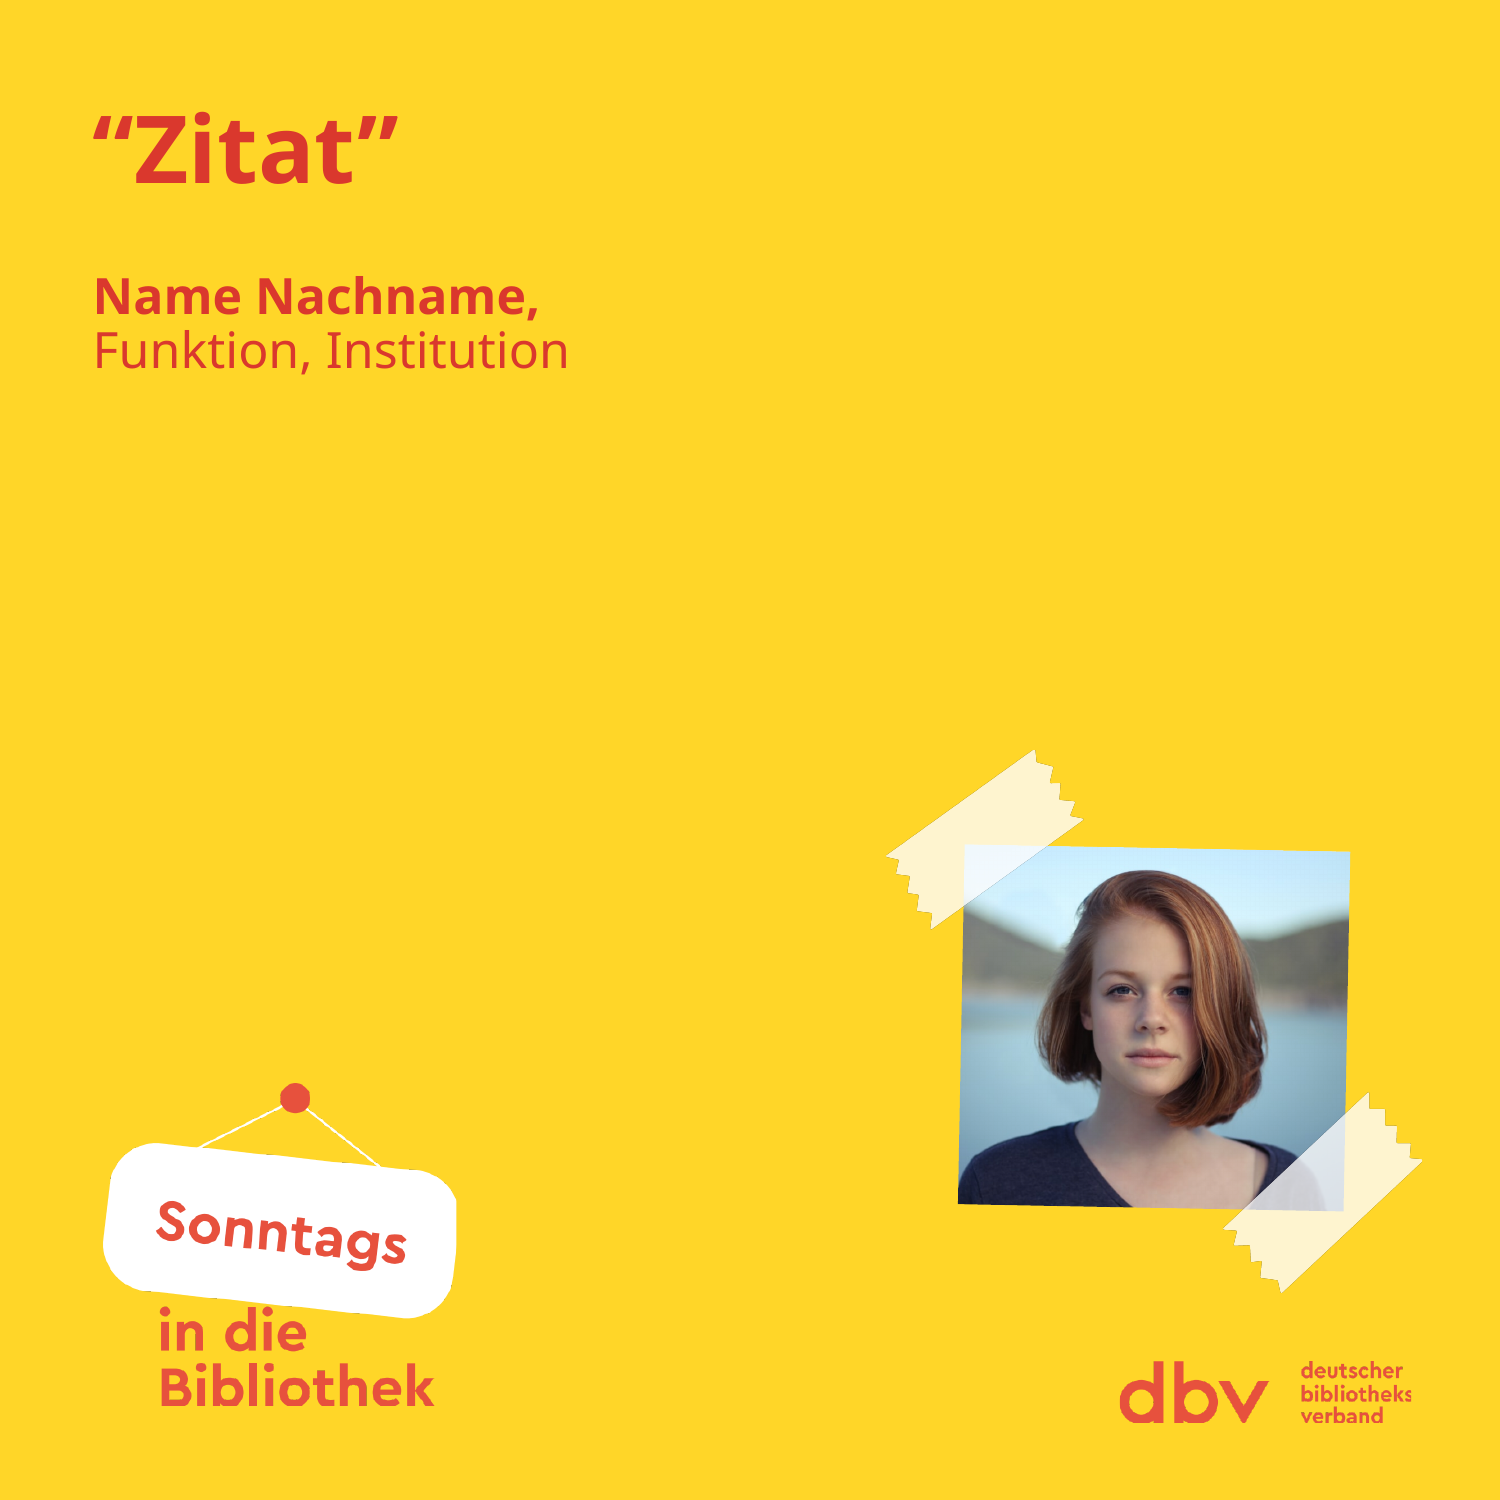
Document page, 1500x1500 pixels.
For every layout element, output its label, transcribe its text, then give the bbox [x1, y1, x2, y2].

title “Zitat” Name Nachname, Funktion, Institution [77, 94, 1395, 1162]
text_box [886, 749, 1423, 1293]
picture [1119, 1361, 1412, 1423]
picture [103, 1083, 457, 1406]
